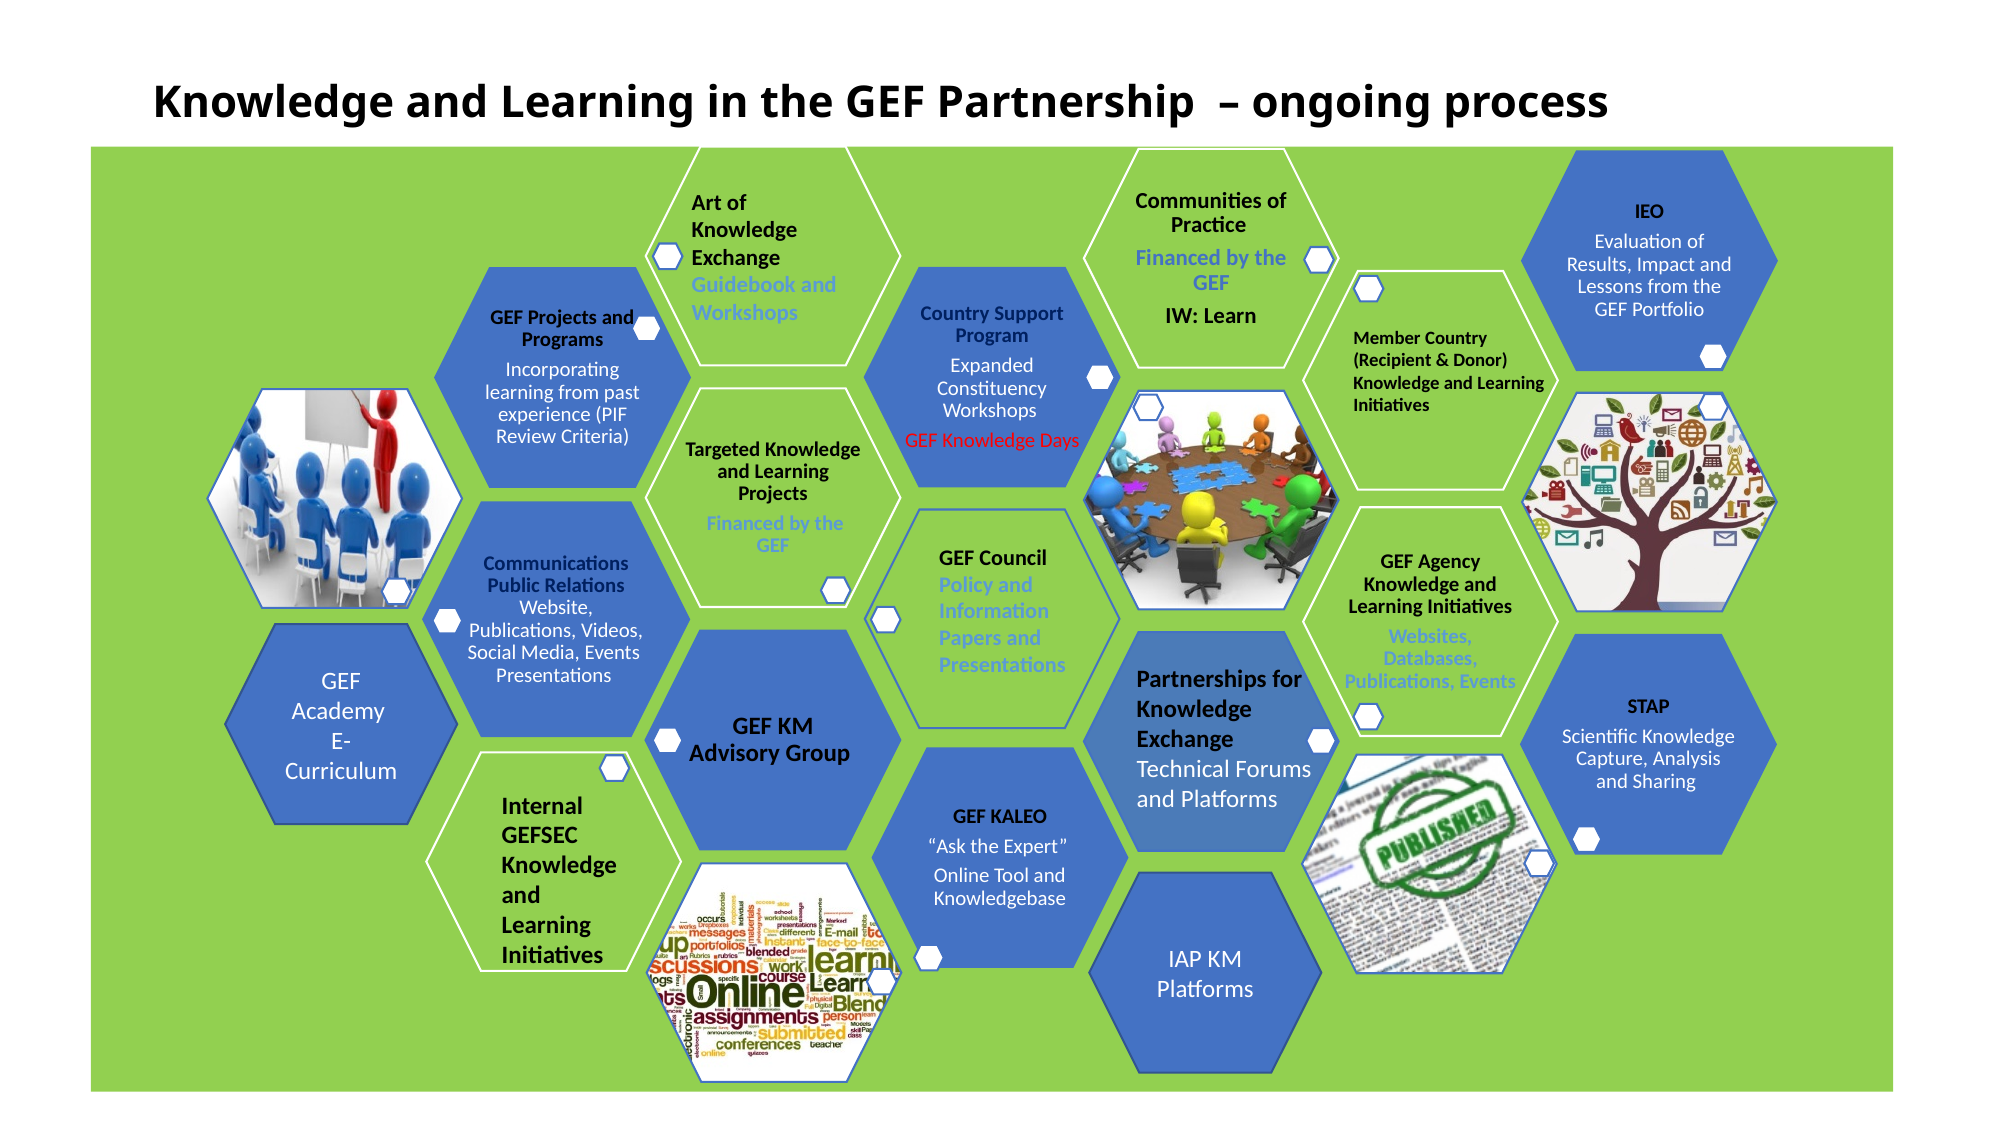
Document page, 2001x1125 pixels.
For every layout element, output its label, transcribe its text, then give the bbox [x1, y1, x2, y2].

title Knowledge and Learning in the GEF Partnership – ongoing process [137, 59, 1863, 146]
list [90, 146, 1894, 1092]
slide_number 8 [1412, 1092, 1863, 1103]
